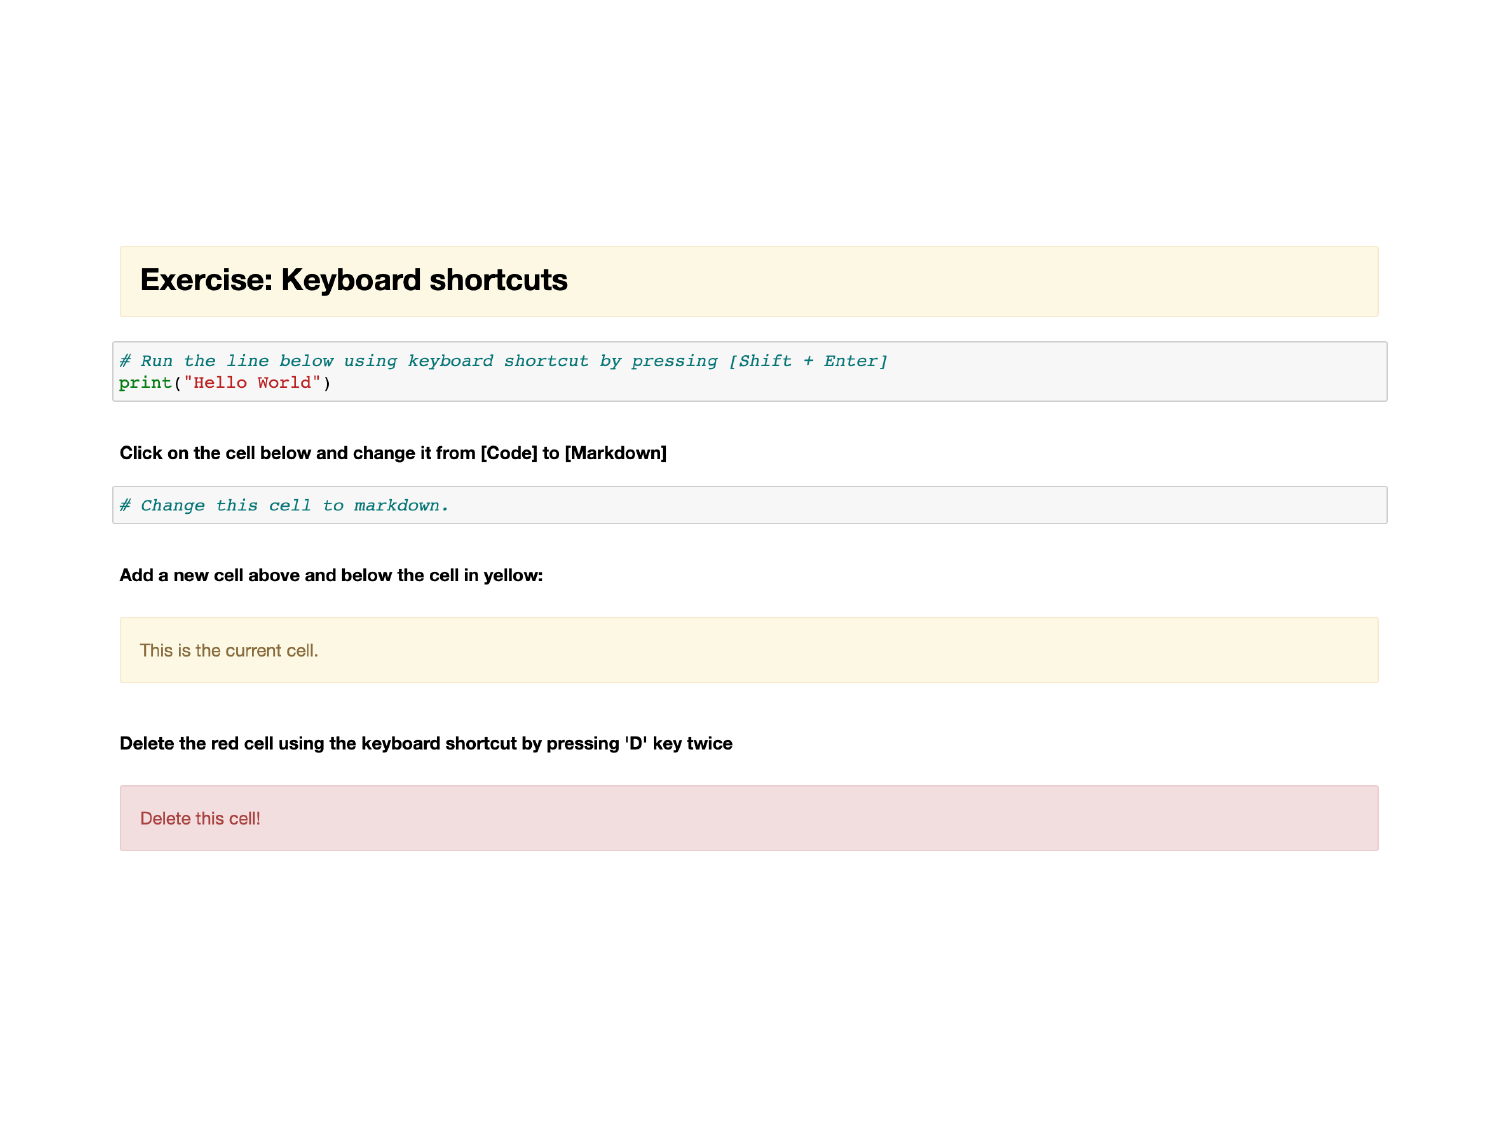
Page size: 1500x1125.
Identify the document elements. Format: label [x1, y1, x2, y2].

list [103, 232, 1397, 893]
